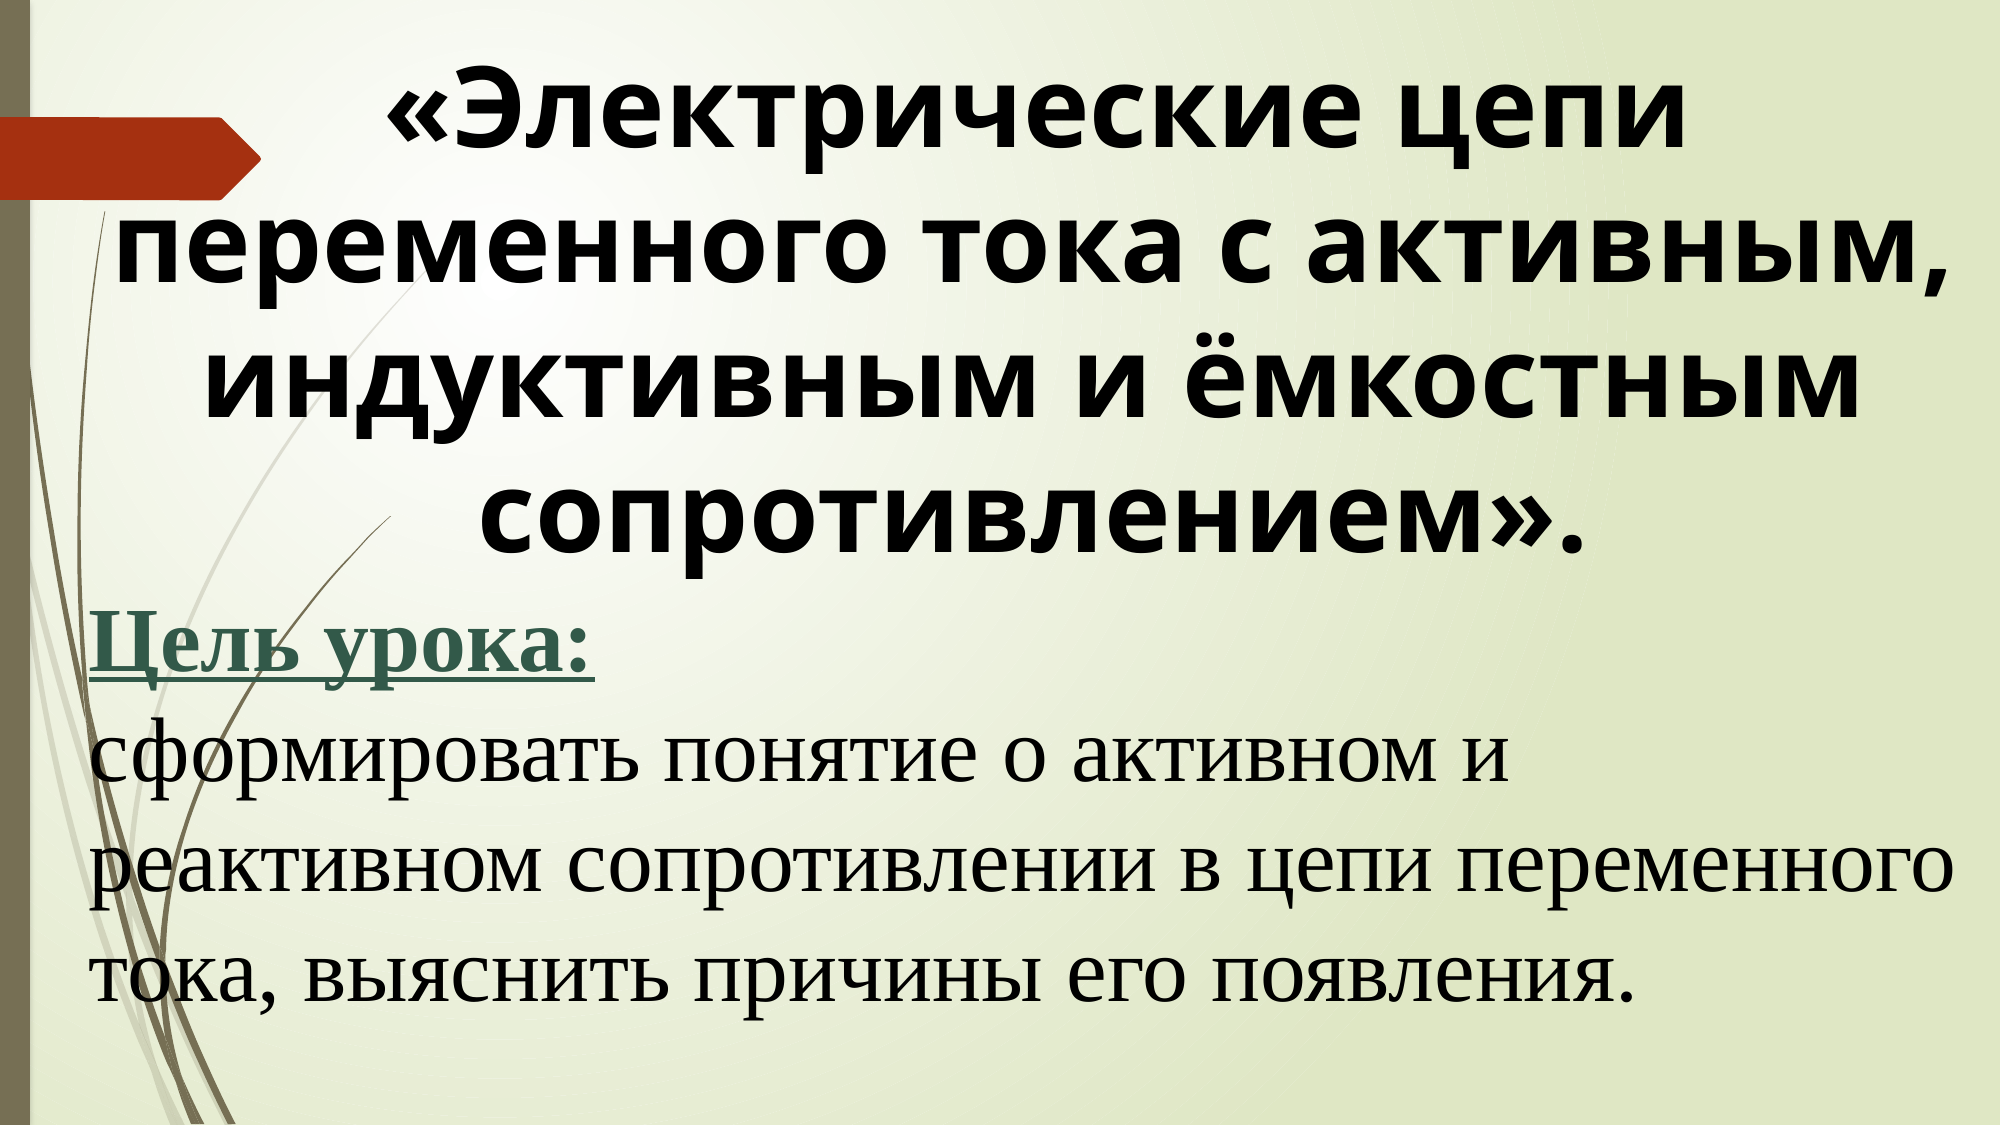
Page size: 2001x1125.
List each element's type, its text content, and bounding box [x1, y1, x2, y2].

text_box Цель урока: сформировать понятие о активном и реактивном сопротивлении в цепи переменного тока, выяснить причины его появления. [74, 572, 2000, 1028]
text_box «Электрические цепи переменного тока с активным, индуктивным и ёмкостным сопротивлением». [84, 27, 1982, 572]
